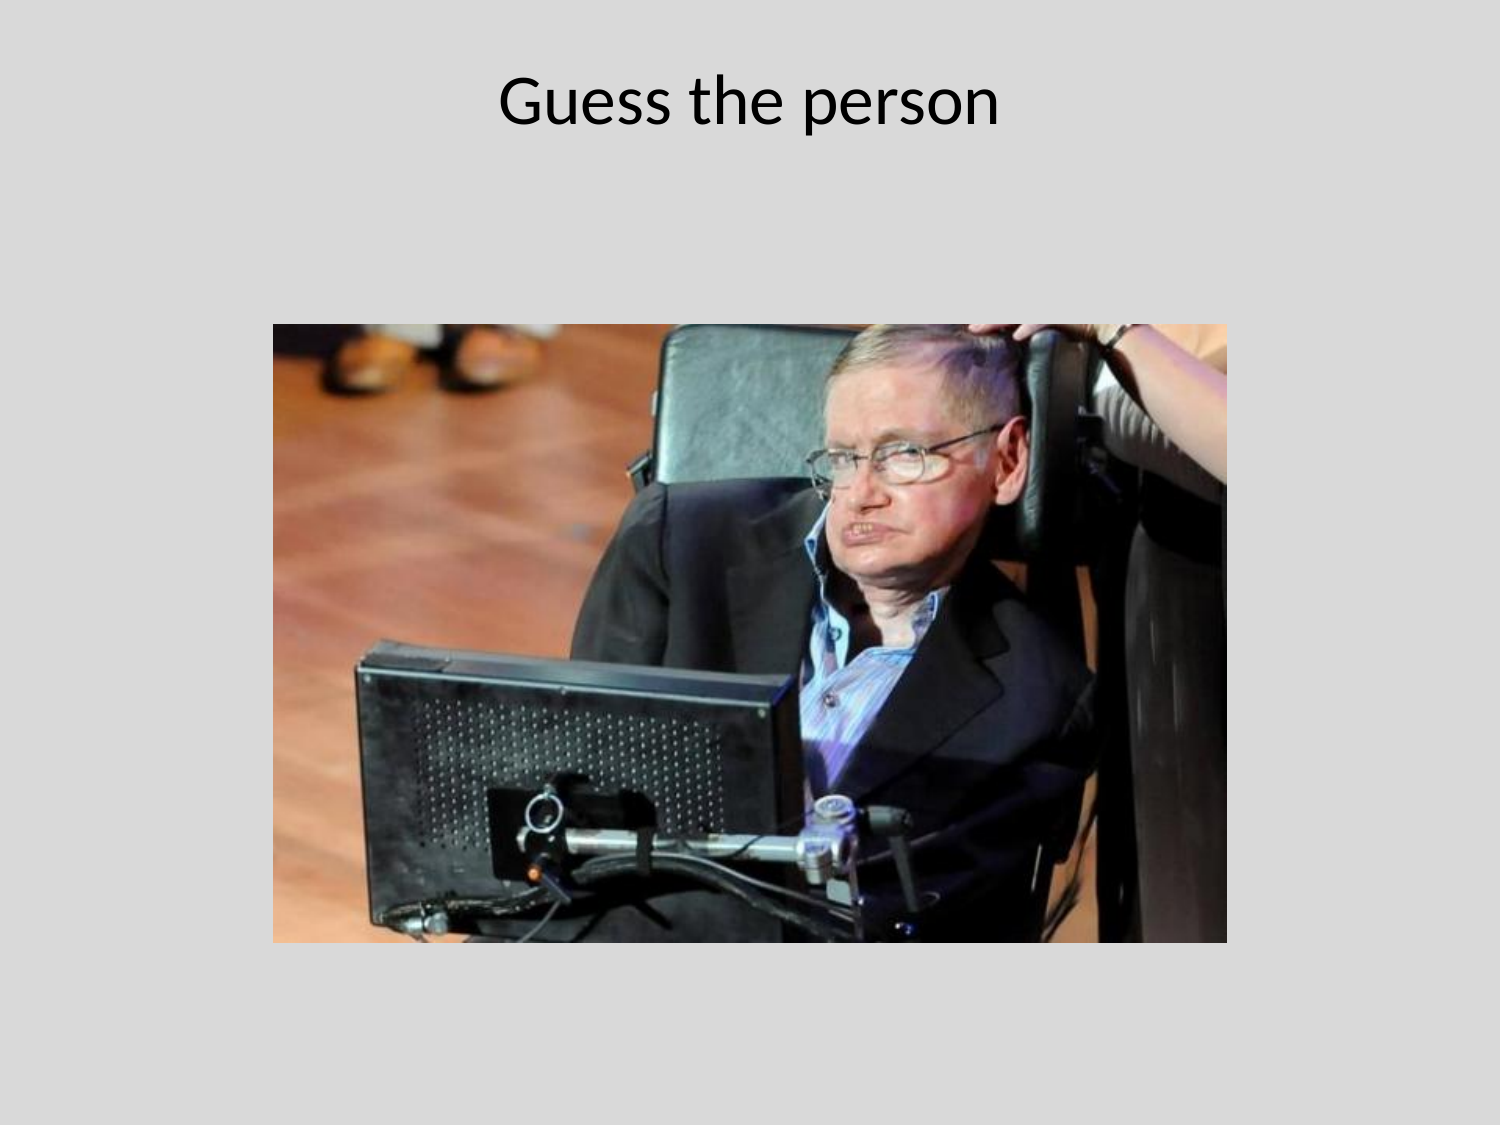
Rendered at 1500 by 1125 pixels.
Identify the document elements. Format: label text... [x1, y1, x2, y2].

title Guess the person [75, 45, 1425, 233]
picture [273, 324, 1227, 944]
